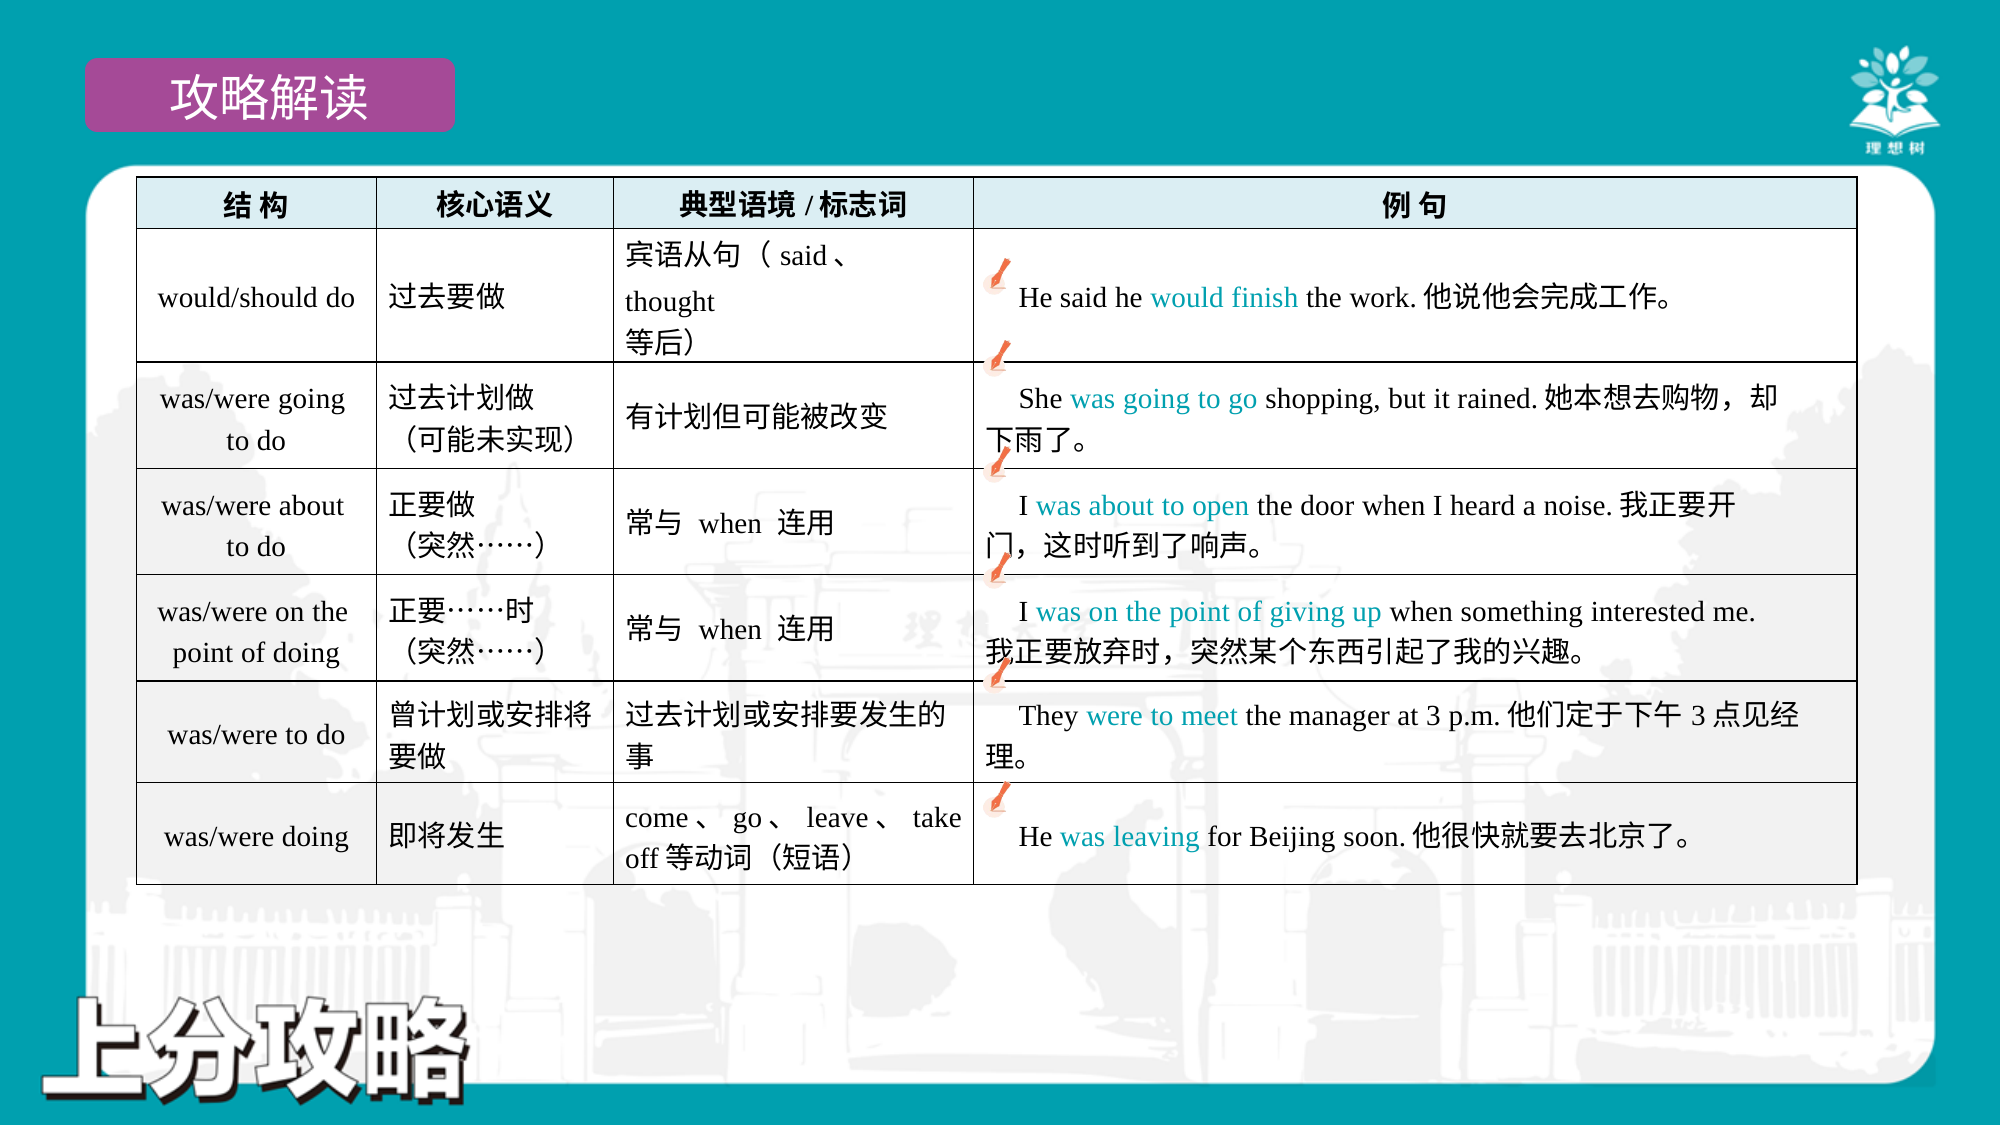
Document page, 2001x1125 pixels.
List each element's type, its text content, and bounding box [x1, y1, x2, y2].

table_cell was/were on the point of doing [137, 575, 376, 680]
table_cell ____She was going to go shopping, but it rained.她本想去购物，却 下雨了。 [974, 363, 1856, 468]
table_cell 有计划但可能被改变 [614, 363, 973, 468]
table_cell was/were to do [137, 682, 376, 782]
table_header 典型语境/标志词 [614, 178, 973, 228]
table_cell 即将发生 [377, 783, 613, 884]
table_cell ____They were to meet the manager at 3 p.m.他们定于下午3点见经 理。 [974, 682, 1856, 782]
table_cell was/were doing [137, 783, 376, 884]
picture [0, 0, 2000, 1125]
table_cell ____I was on the point of giving up when something interested me. 我正要放弃时，突然某个东西引起了我的兴趣。 [974, 575, 1856, 680]
table_cell 过去要做 [377, 229, 613, 361]
table_cell 曾计划或安排将 要做 [377, 682, 613, 782]
table_cell would/should do [137, 229, 376, 361]
table_header 结 构 [137, 178, 376, 228]
table_cell 过去计划或安排要发生的 事 [614, 682, 973, 782]
table_cell ____I was about to open the door when I heard a noise.我正要开 门，这时听到了响声。 [974, 469, 1856, 574]
table_cell was/were going to do [137, 363, 376, 468]
table_cell 常与 when 连用 [614, 575, 973, 680]
table_header 核心语义 [377, 178, 613, 228]
table_header 例 句 [974, 178, 1856, 228]
table_cell 正要做 （突然……） [377, 469, 613, 574]
table_cell come、go、leave、take off等动词（短语） [614, 783, 973, 884]
table_cell 宾语从句（said、 thought 等后） [614, 229, 973, 361]
table_cell 过去计划做 （可能未实现） [377, 363, 613, 468]
table_cell 常与 when 连用 [614, 469, 973, 574]
table_cell ____He was leaving for Beijing soon.他很快就要去北京了。 [974, 783, 1856, 884]
table_cell was/were about to do [137, 469, 376, 574]
table_cell 正要……时 （突然……） [377, 575, 613, 680]
table_cell ____He said he would finish the work.他说他会完成工作。 [974, 229, 1856, 361]
